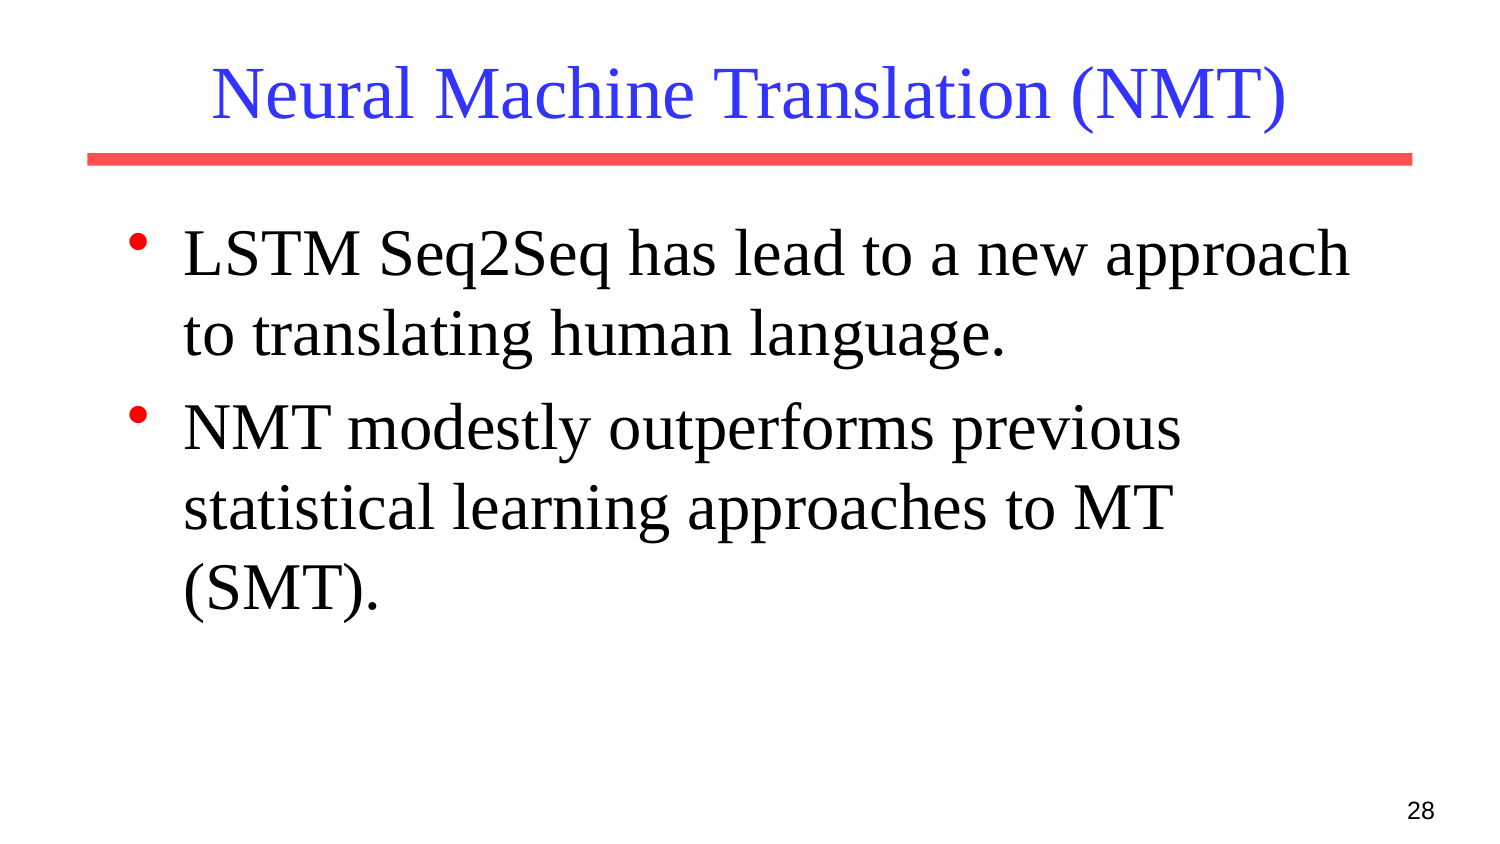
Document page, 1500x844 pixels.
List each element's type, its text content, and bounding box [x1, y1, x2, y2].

title Neural Machine Translation (NMT) [112, 27, 1388, 151]
slide_number 28 [1137, 787, 1451, 844]
list LSTM Seq2Seq has lead to a new approach to translating human language. NMT modestly outperforms previous statistical learning approaches to MT (SMT). [112, 201, 1388, 779]
